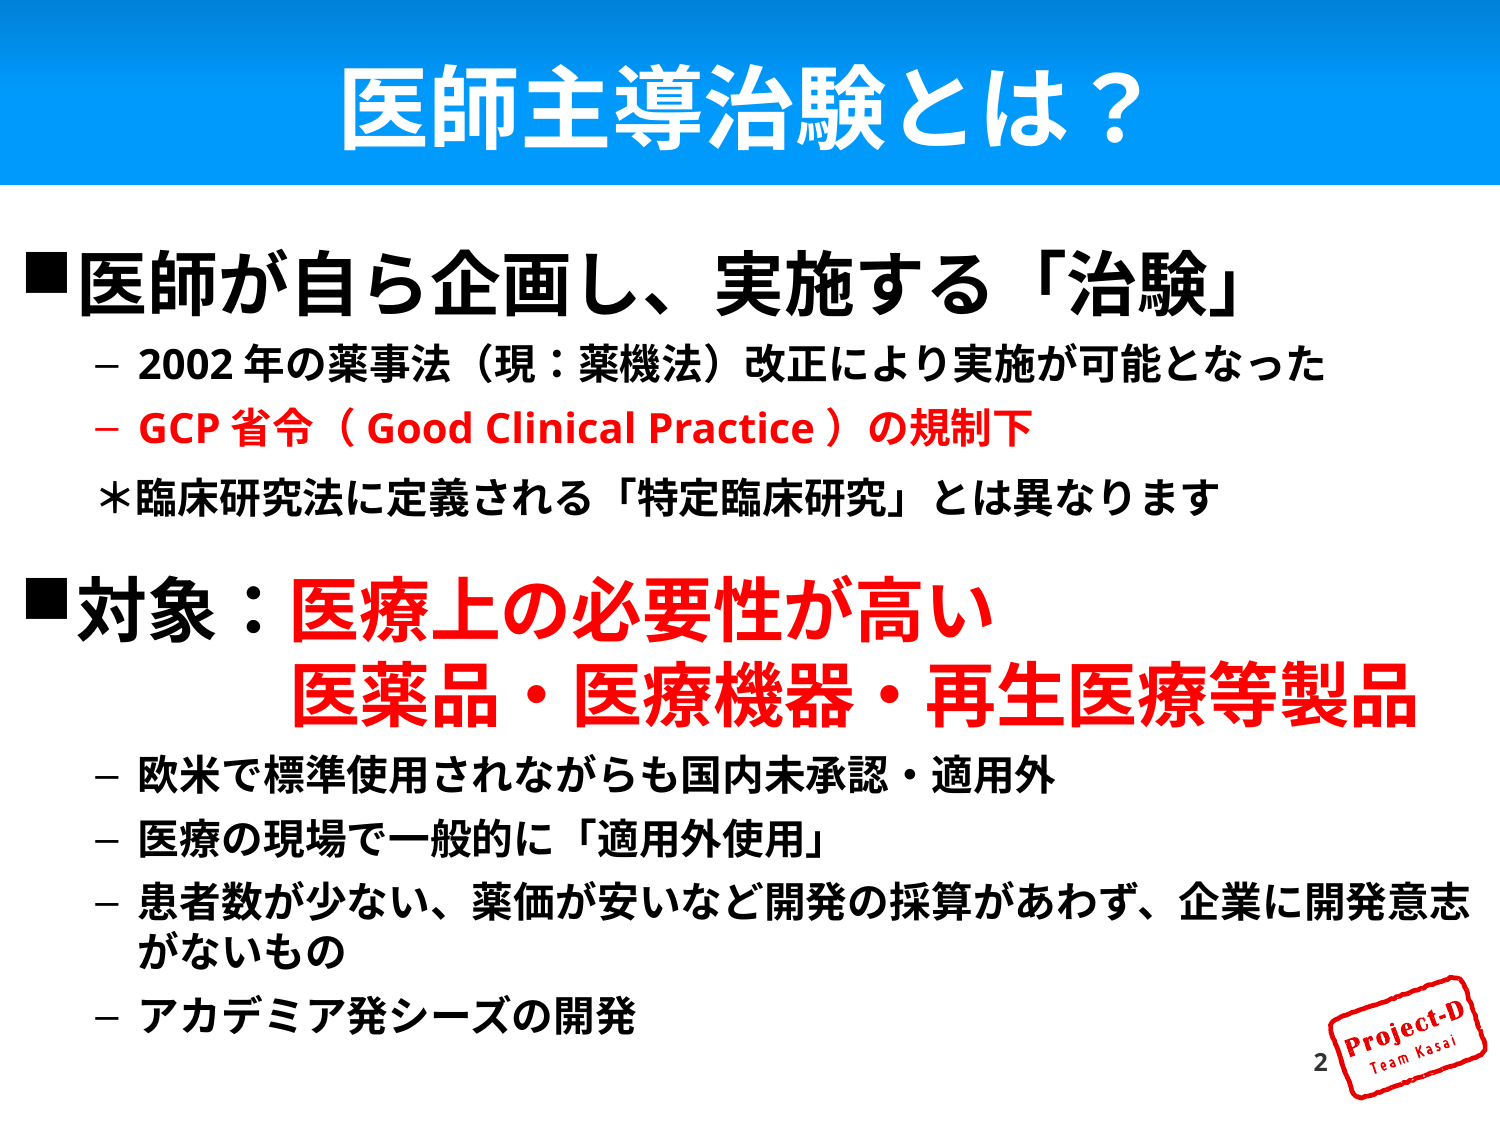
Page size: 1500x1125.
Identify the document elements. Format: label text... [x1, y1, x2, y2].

title 医師主導治験とは？ [0, 0, 1500, 185]
text_box ＊臨床研究法に定義される「特定臨床研究」とは異なります [29, 456, 1376, 531]
list 医師が自ら企画し、実施する「治験」 2002年の薬事法（現：薬機法）改正により実施が可能となった GCP省令（Good Clinical Practice）の規制下 対象：医療上の必要性が高い 医薬品・医療機器・再生医療等製品 欧米で標準使用されながらも国内未承認・適用外 医療の現場で一般的に「適用外使用」 患者数が少ない、薬価が安いなど開発の採算があわず、企業に開発意志がないもの アカデミア発シーズの開発 [5, 231, 1500, 1071]
picture [1327, 974, 1488, 1101]
